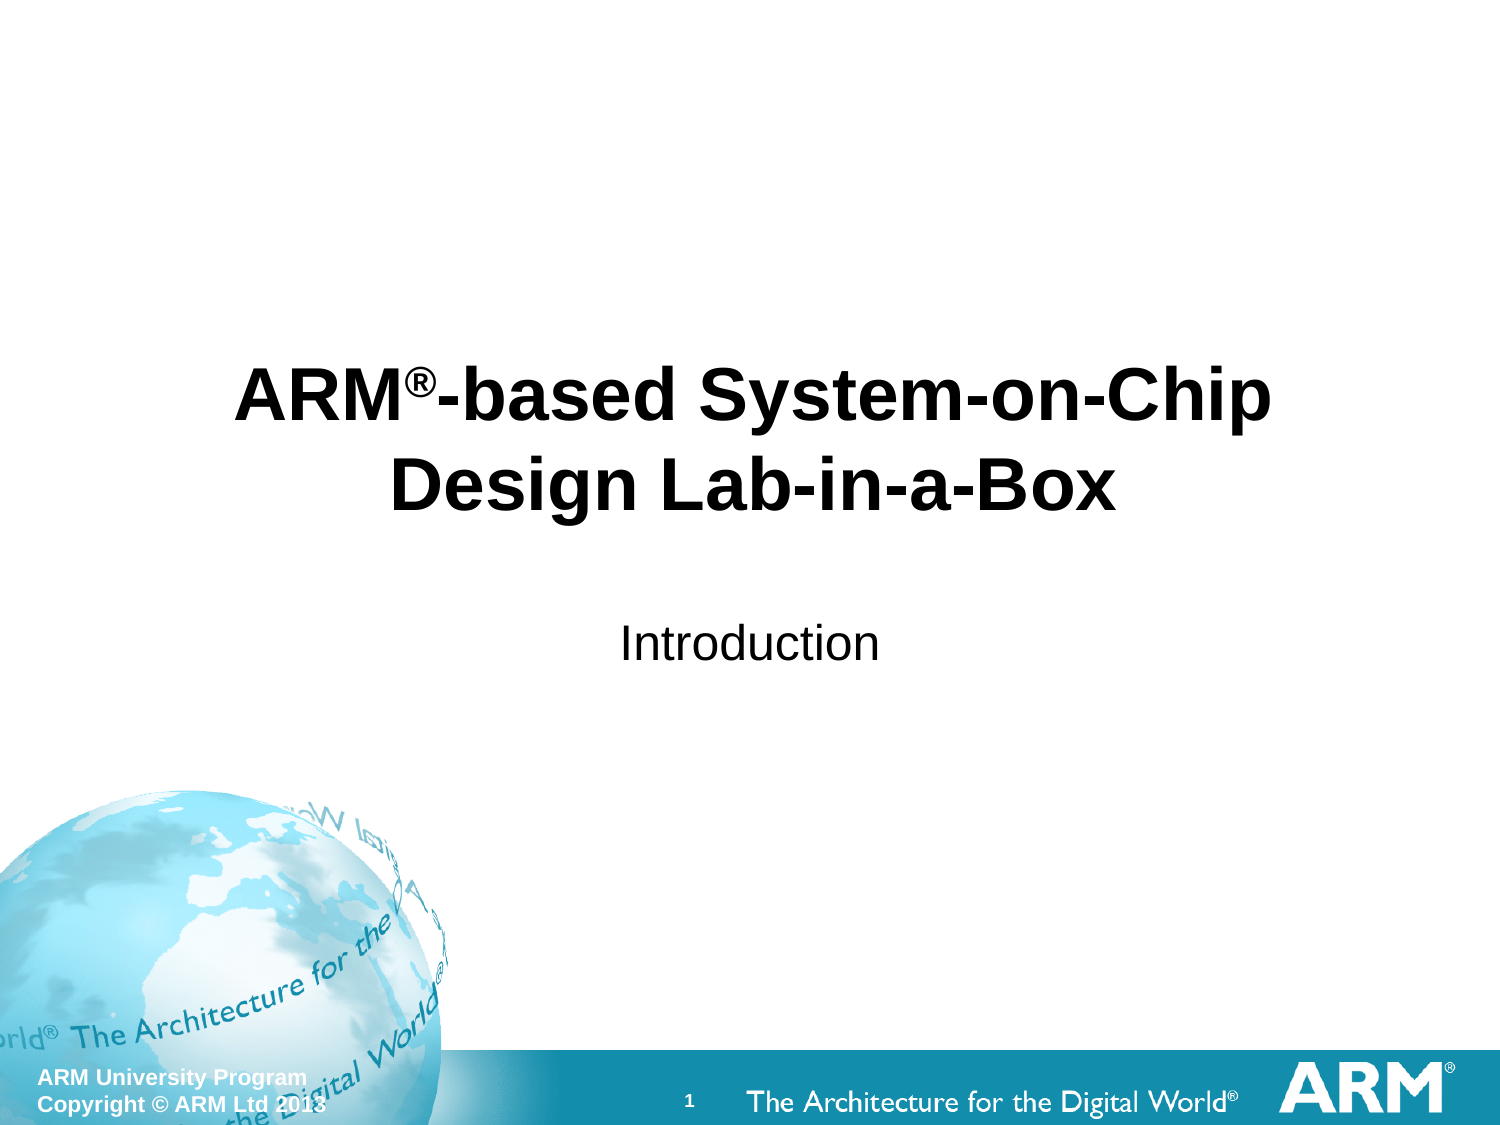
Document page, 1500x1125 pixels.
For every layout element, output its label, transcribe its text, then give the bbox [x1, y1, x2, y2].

title ARM®-based System-on-Chip Design Lab-in-a-Box [152, 337, 1356, 570]
subtitle Introduction [199, 602, 1301, 843]
picture [0, 780, 1500, 1125]
